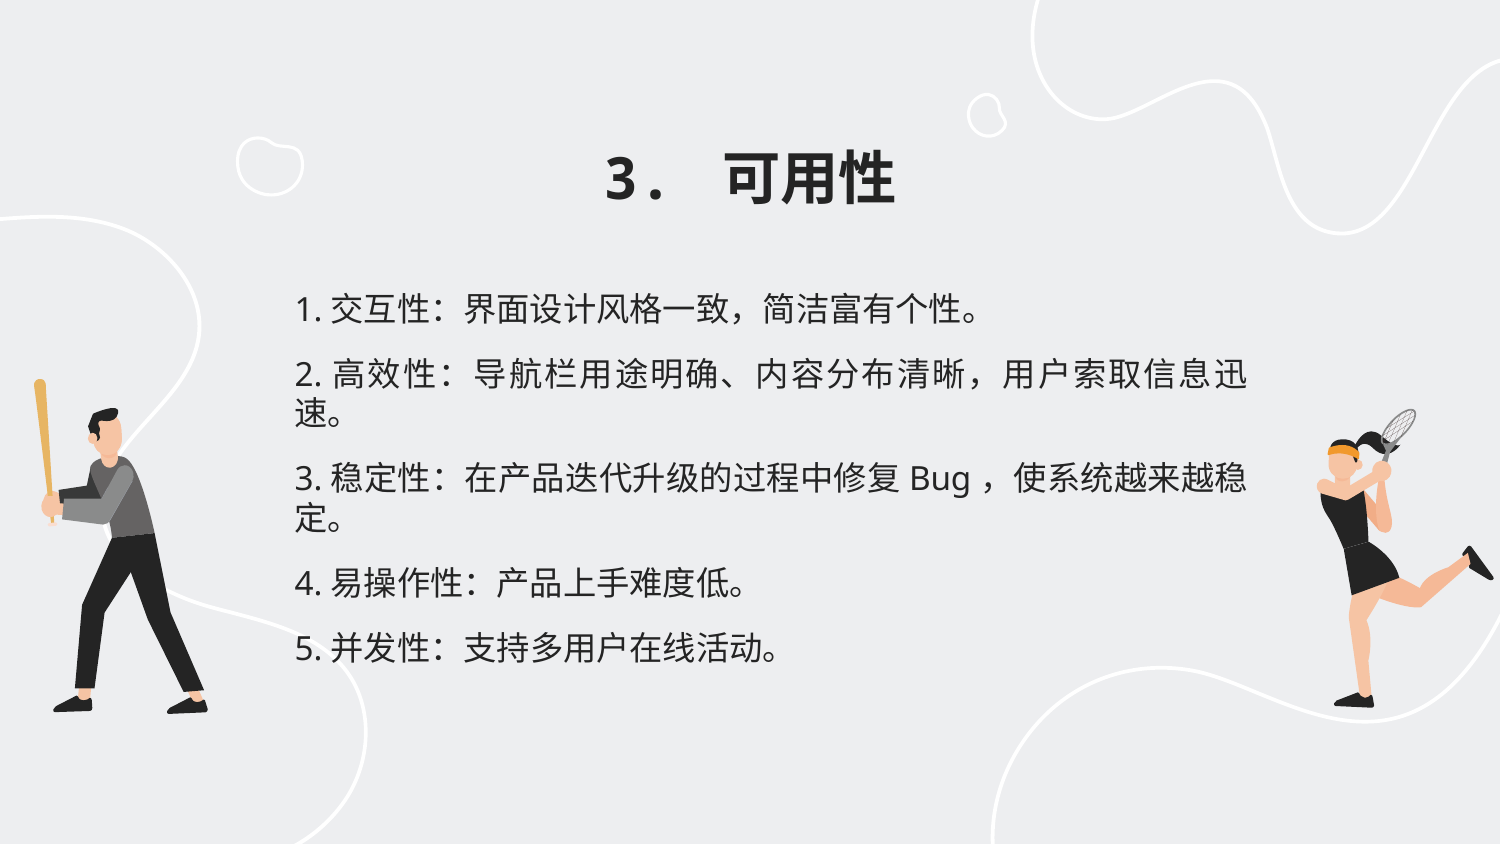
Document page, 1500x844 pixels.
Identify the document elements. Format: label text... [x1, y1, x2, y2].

subtitle 3. 可用性 [350, 106, 1150, 245]
text_box 1.交互性：界面设计风格一致，简洁富有个性。 2.高效性：导航栏用途明确、内容分布清晰，用户索取信息迅速。 3.稳定性：在产品迭代升级的过程中修复Bug，使系统越来越稳定。 4.易操作性：产品上手难度低。 5.并发性：支持多用户在线活动。 [279, 272, 1263, 531]
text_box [1315, 408, 1495, 708]
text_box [32, 378, 209, 715]
